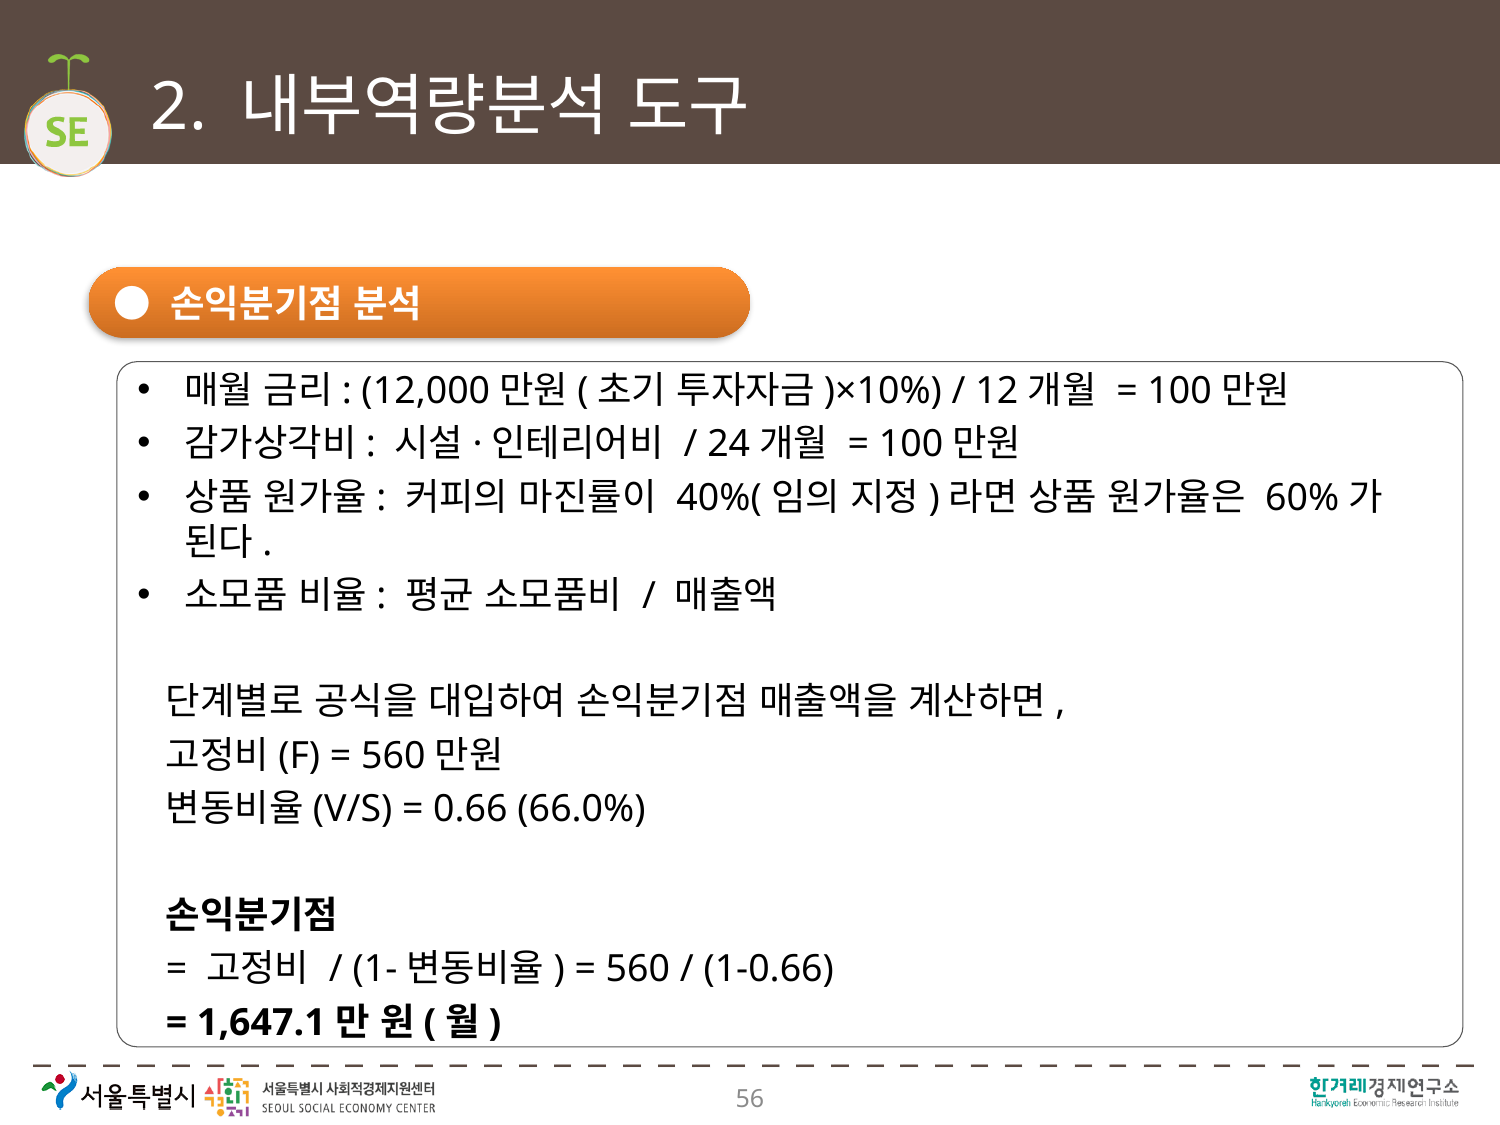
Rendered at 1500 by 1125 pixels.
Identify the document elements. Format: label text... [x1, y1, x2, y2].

slide_number 56 [696, 1069, 804, 1125]
title 2. 내부역량분석 도구 [135, 45, 1463, 161]
text_box ● 손익분기점 분석 [88, 267, 751, 338]
picture [0, 0, 1500, 1125]
text_box 매월 금리: (12,000만원(초기 투자자금)×10%) / 12개월 = 100만원 감가상각비: 시설·인테리어비 / 24개월 = 100만원 상품 원가율: 커피의 마진률이 40%(임의 지정)라면 상품 원가율은 60%가 된다. 소모품 비율: 평균 소모품비 / 매출액 단계별로 공식을 대입하여 손익분기점 매출액을 계산하면, 고정비(F) = 560만원 변동비율(V/S) = 0.66 (66.0%) 손익분기점 = 고정비 / (1-변동비율) = 560 / (1-0.66) = 1,647.1만 원(월) [114, 359, 1466, 1049]
